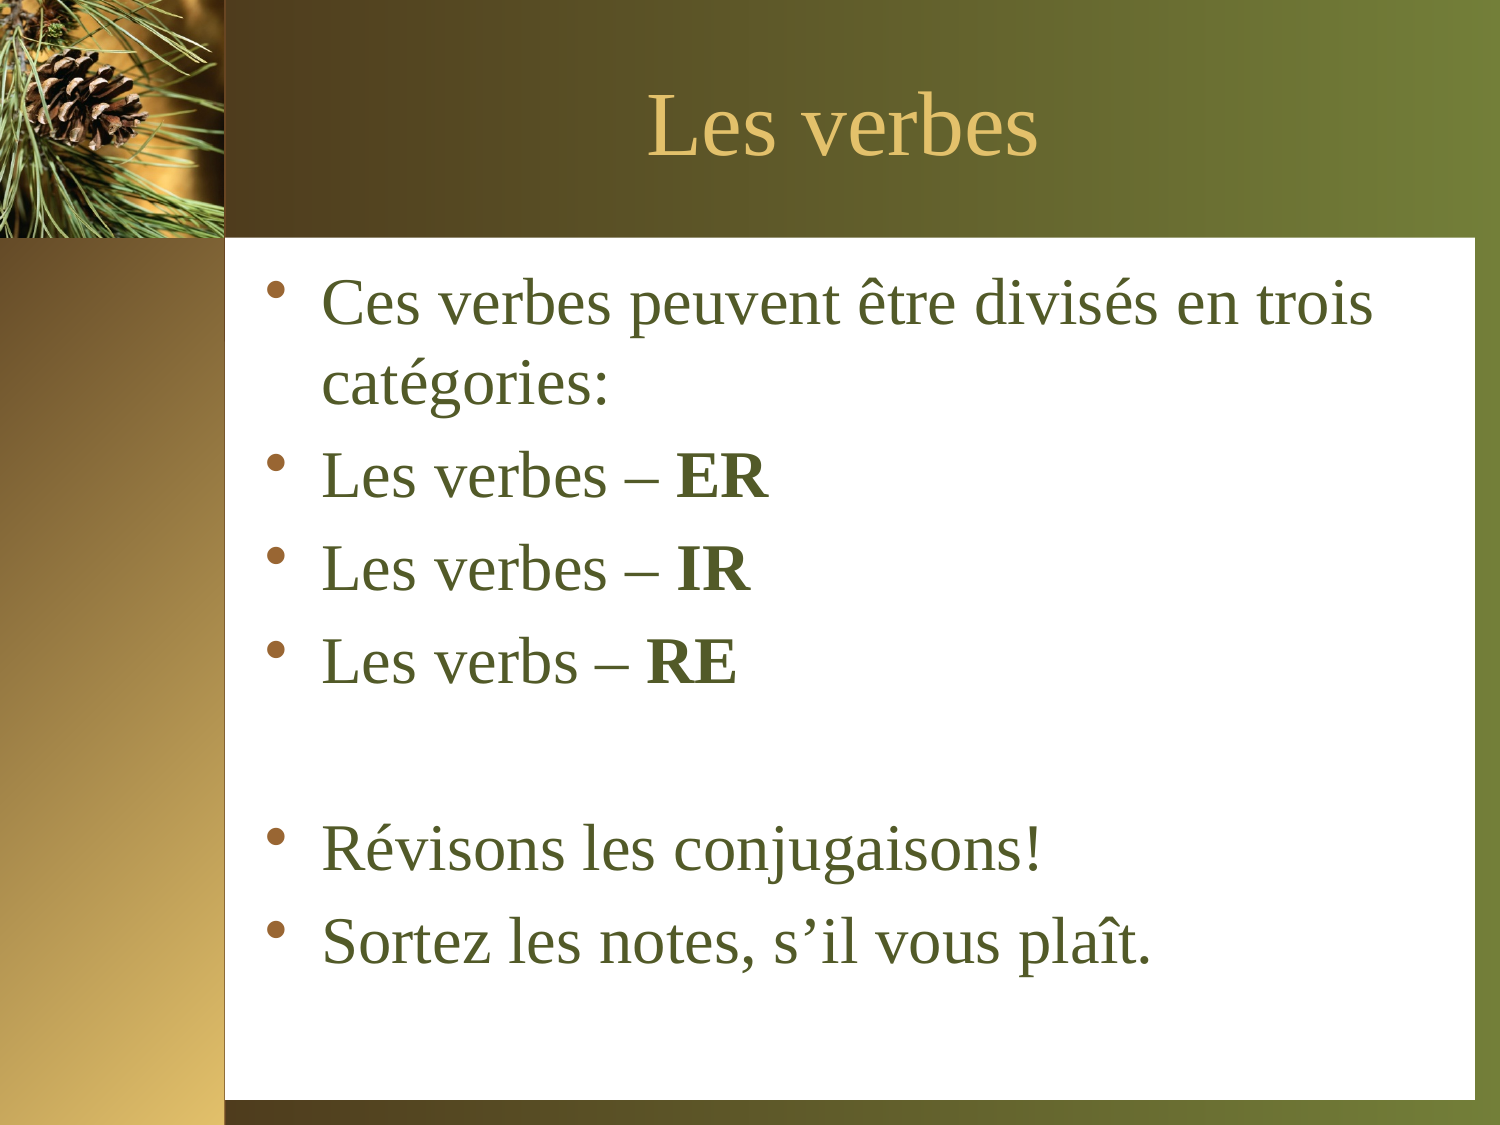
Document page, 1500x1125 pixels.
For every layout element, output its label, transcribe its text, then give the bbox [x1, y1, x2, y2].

picture [0, 0, 224, 238]
title Les verbes [249, 24, 1438, 213]
list Ces verbes peuvent être divisés en trois catégories: Les verbes – ER Les verbes – IR Les verbs – RE Révisons les conjugaisons! Sortez les notes, s’il vous plaît. [249, 249, 1438, 1088]
